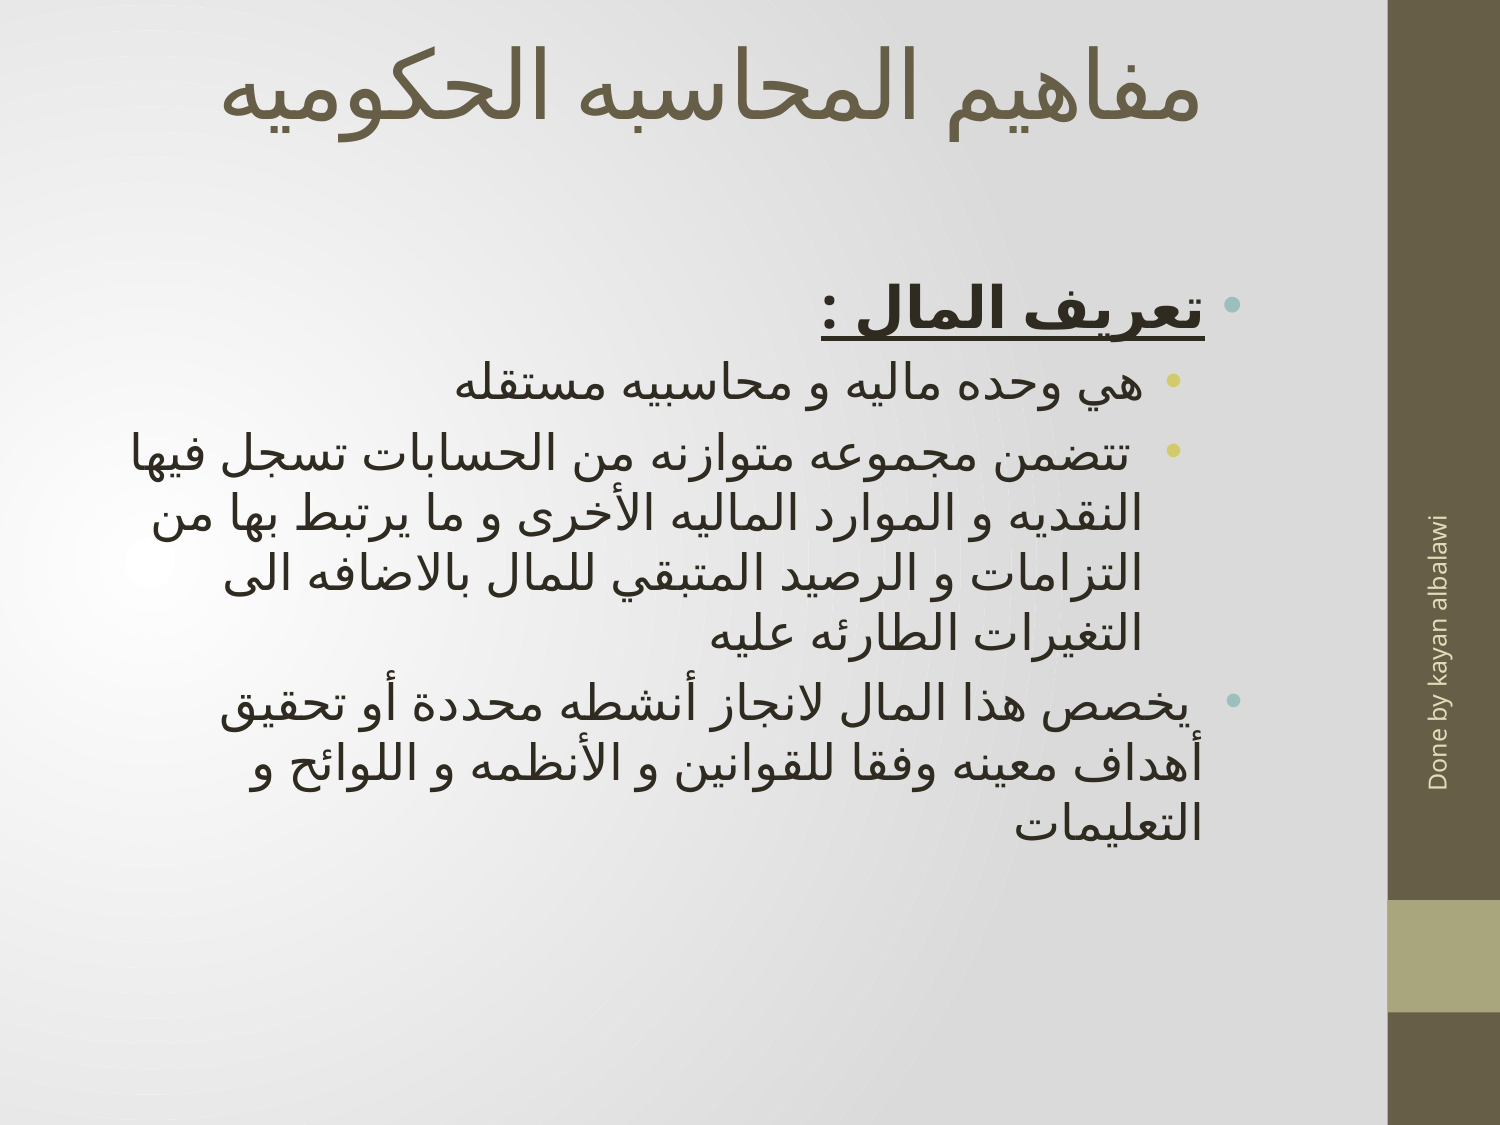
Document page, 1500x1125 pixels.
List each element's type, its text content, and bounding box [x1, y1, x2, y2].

list تعريف المال : هي وحده ماليه و محاسبيه مستقله تتضمن مجموعه متوازنه من الحسابات تسجل فيها النقديه و الموارد الماليه الأخرى و ما يرتبط بها من التزامات و الرصيد المتبقي للمال بالاضافه الى التغيرات الطارئه عليه يخصص هذا المال لانجاز أنشطه محددة أو تحقيق أهداف معينه وفقا للقوانين و الأنظمه و اللوائح و التعليمات [75, 262, 1325, 1050]
footer Done by kayan albalawi [1408, 500, 1469, 889]
title مفاهيم المحاسبه الحكوميه [75, 45, 1325, 233]
